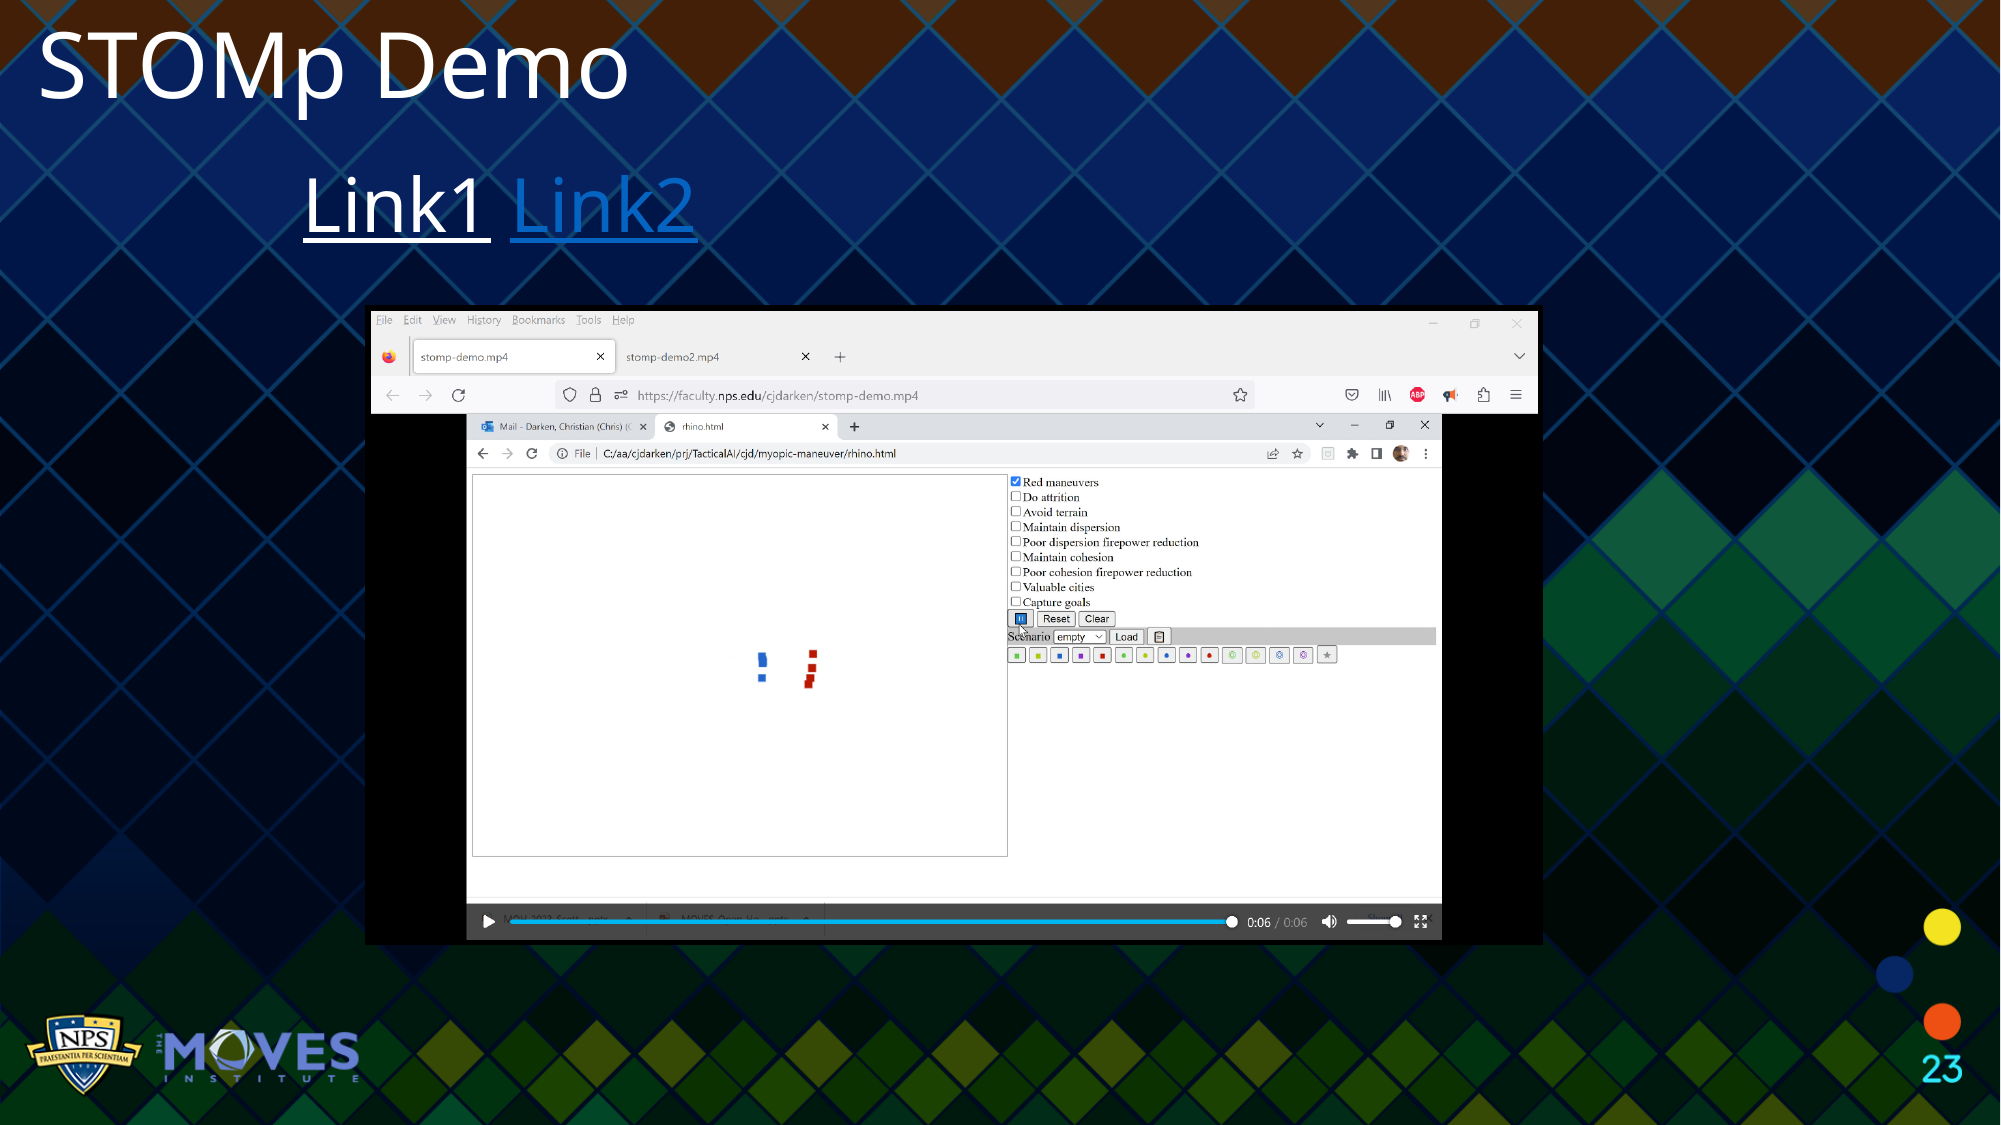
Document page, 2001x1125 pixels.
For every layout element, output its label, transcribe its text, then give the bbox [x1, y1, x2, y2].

text_box STOMp Demo [22, 0, 1977, 125]
text_box Link1 Link2 [288, 149, 713, 267]
picture [0, 0, 2001, 1125]
